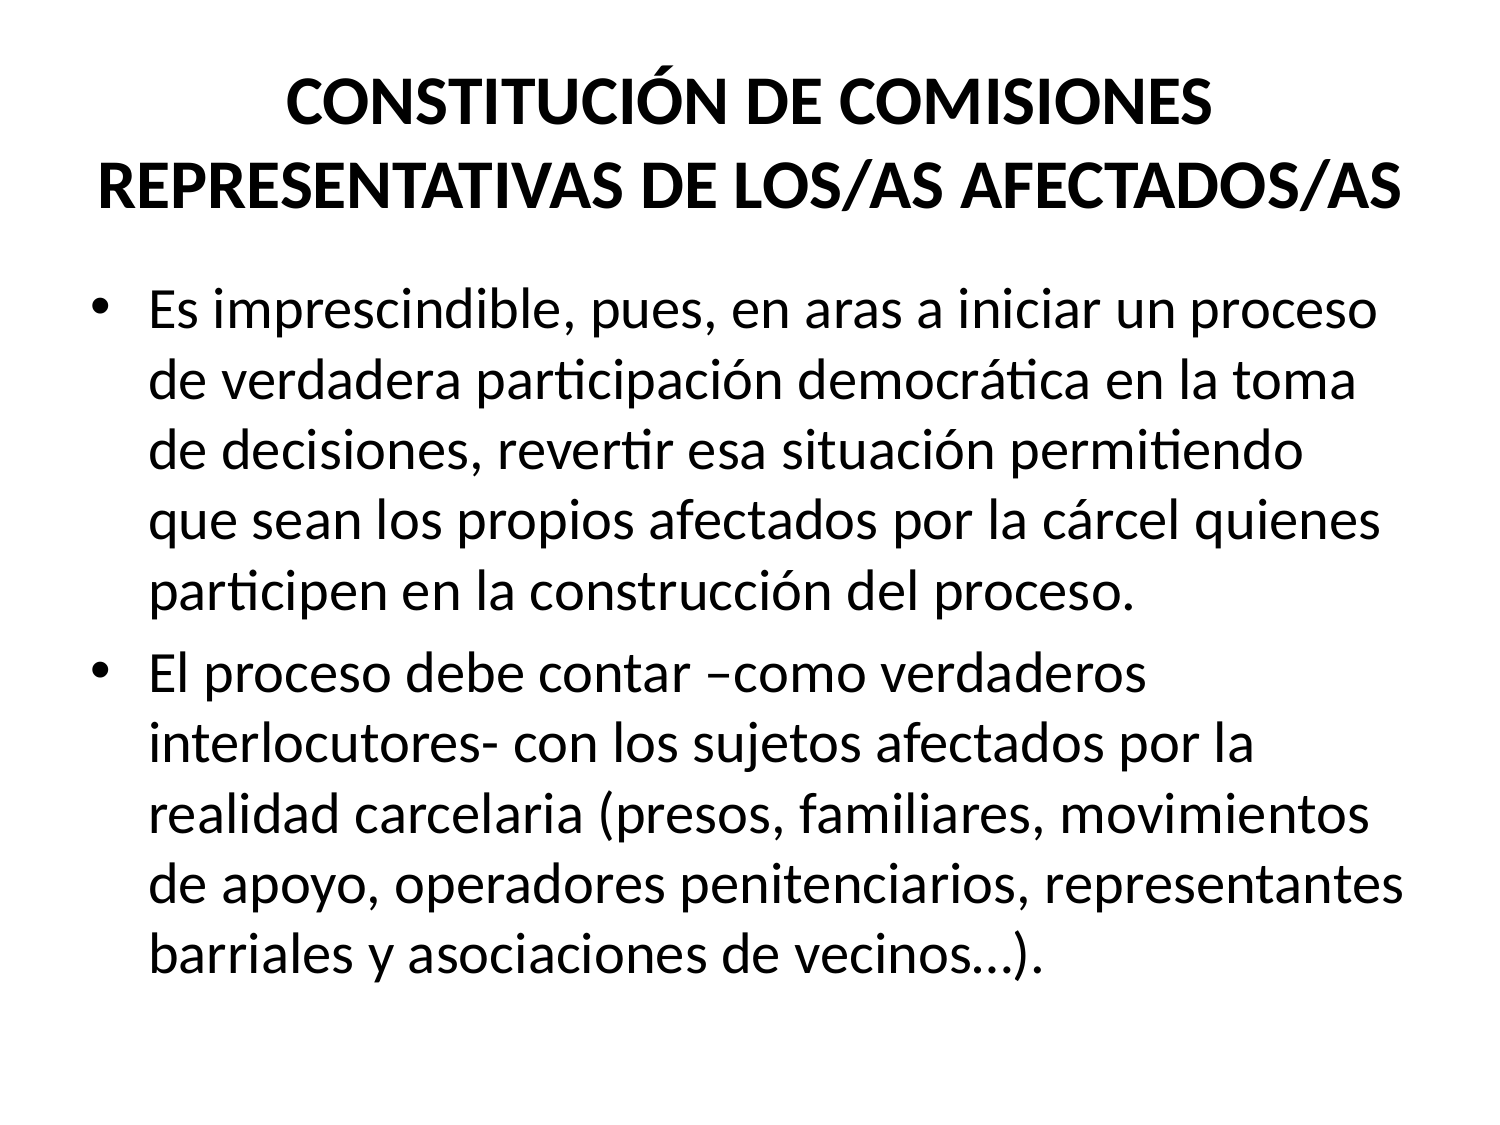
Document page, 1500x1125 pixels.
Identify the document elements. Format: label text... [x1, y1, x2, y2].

list Es imprescindible, pues, en aras a iniciar un proceso de verdadera participación democrática en la toma de decisiones, revertir esa situación permitiendo que sean los propios afectados por la cárcel quienes participen en la construcción del proceso. El proceso debe contar –como verdaderos interlocutores- con los sujetos afectados por la realidad carcelaria (presos, familiares, movimientos de apoyo, operadores penitenciarios, representantes barriales y asociaciones de vecinos…). [75, 262, 1425, 1005]
title CONSTITUCIÓN DE COMISIONES REPRESENTATIVAS DE LOS/AS AFECTADOS/AS [75, 45, 1425, 233]
